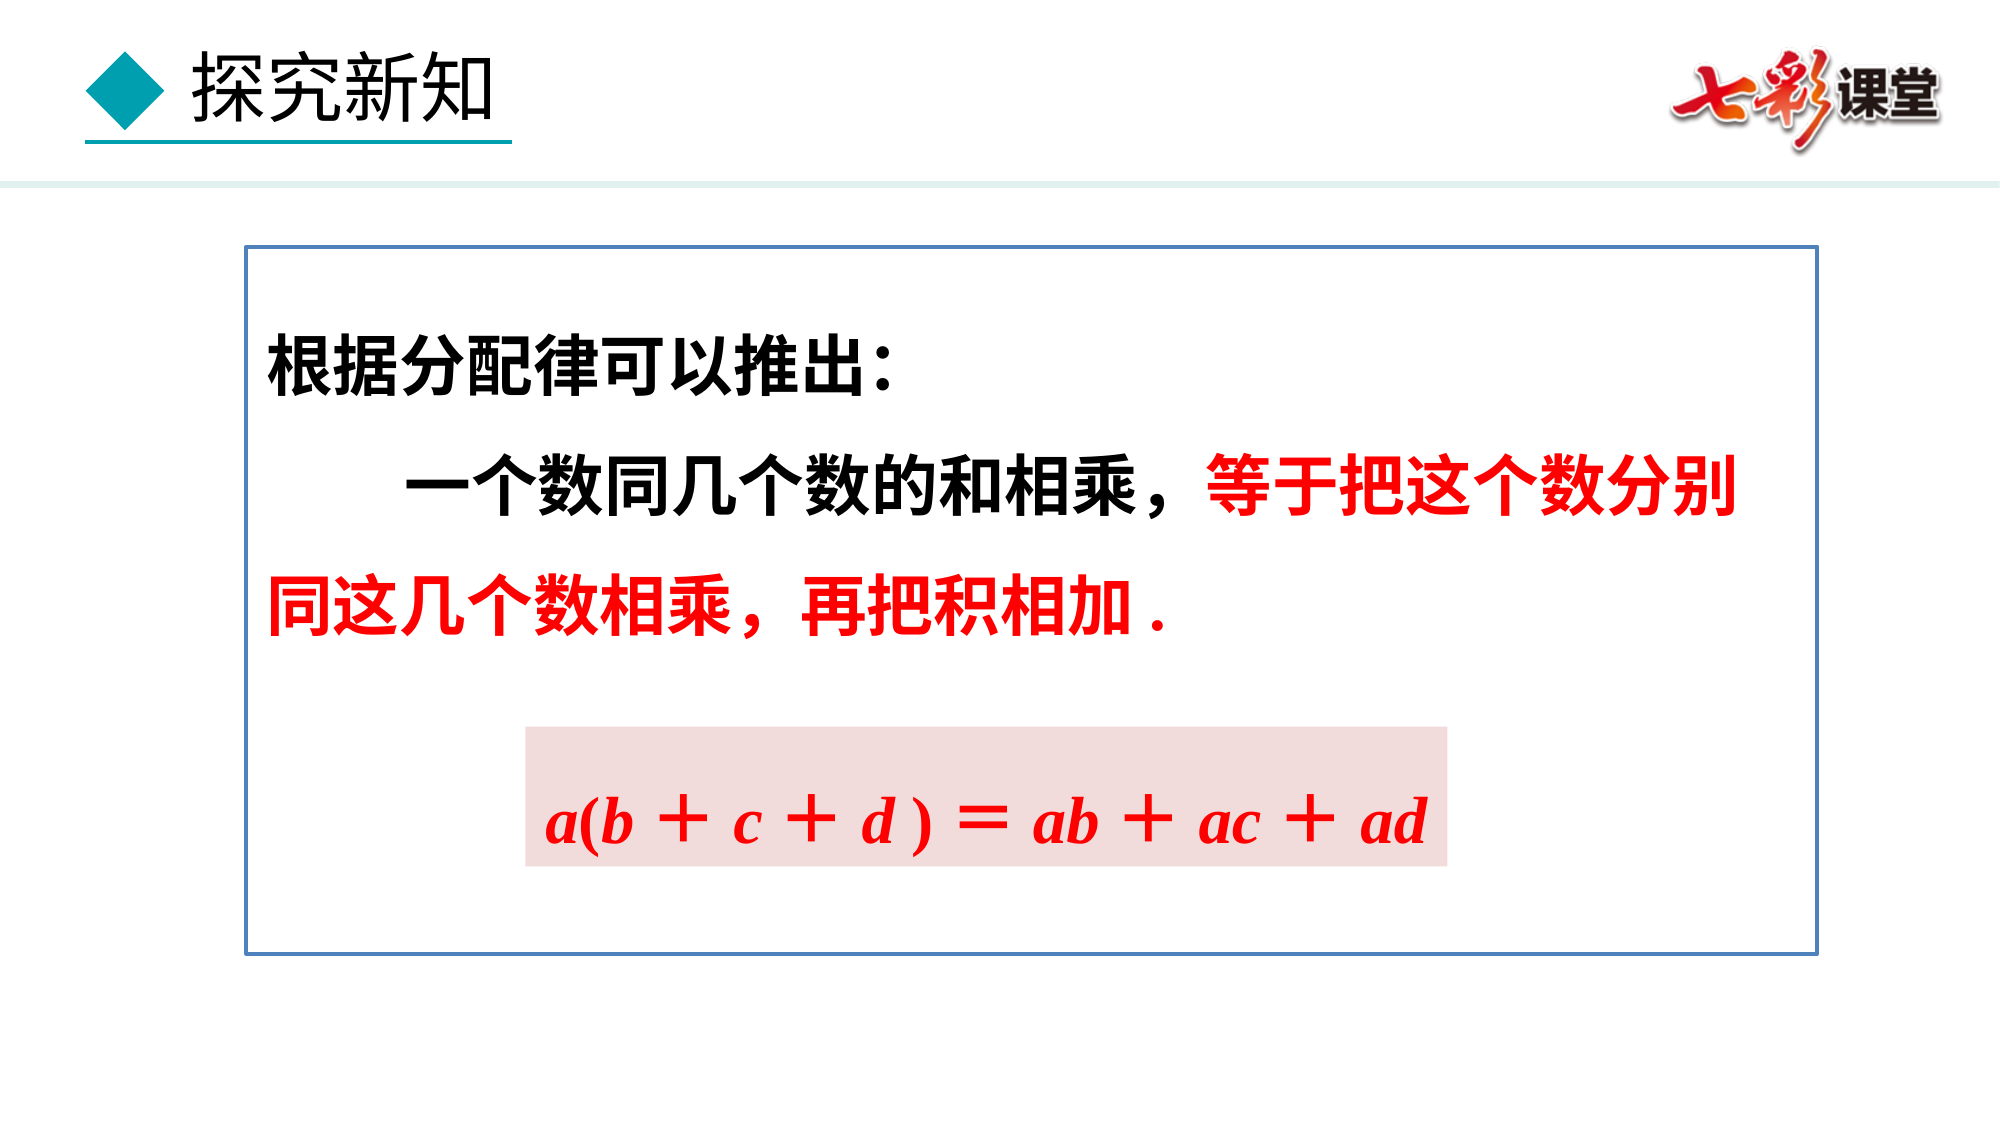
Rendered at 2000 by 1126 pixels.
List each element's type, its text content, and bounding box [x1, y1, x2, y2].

text_box 根据分配律可以推出： 一个数同几个数的和相乘，等于把这个数分别同这几个数相乘，再把积相加. [244, 245, 1819, 956]
picture [1666, 42, 1948, 157]
text_box a(b＋c＋d )＝ab＋ac＋ad [525, 726, 1448, 867]
